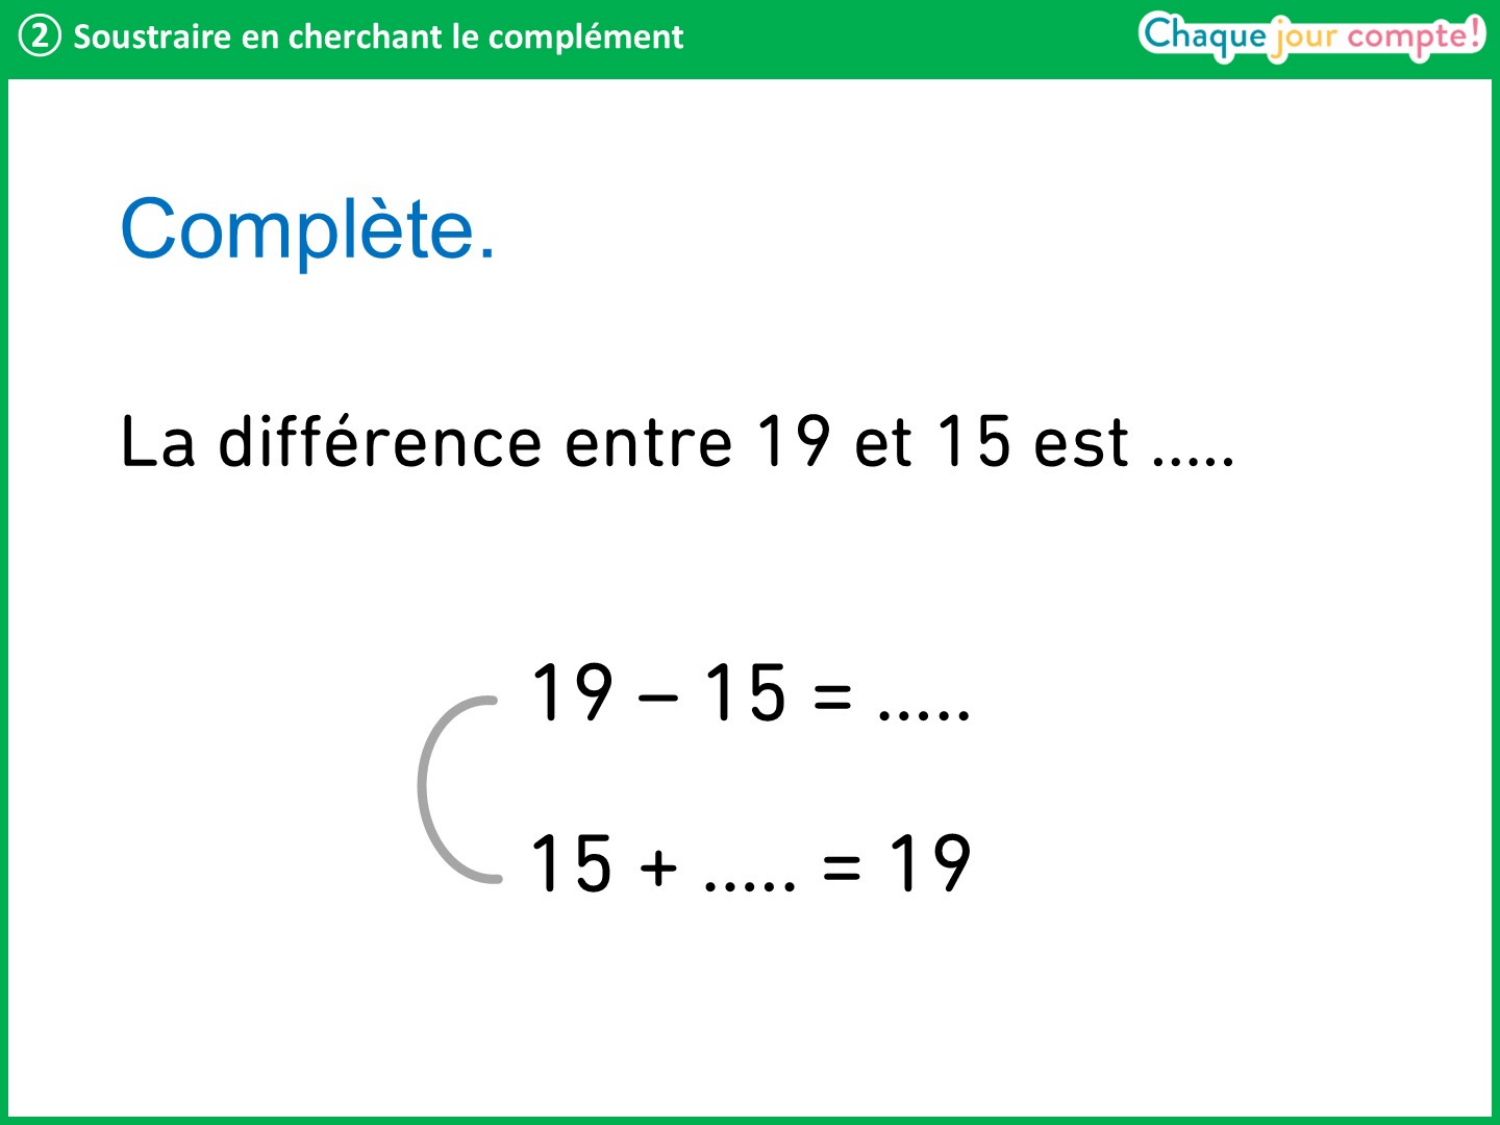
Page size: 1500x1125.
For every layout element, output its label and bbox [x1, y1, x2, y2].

list [0, 0, 1500, 1125]
